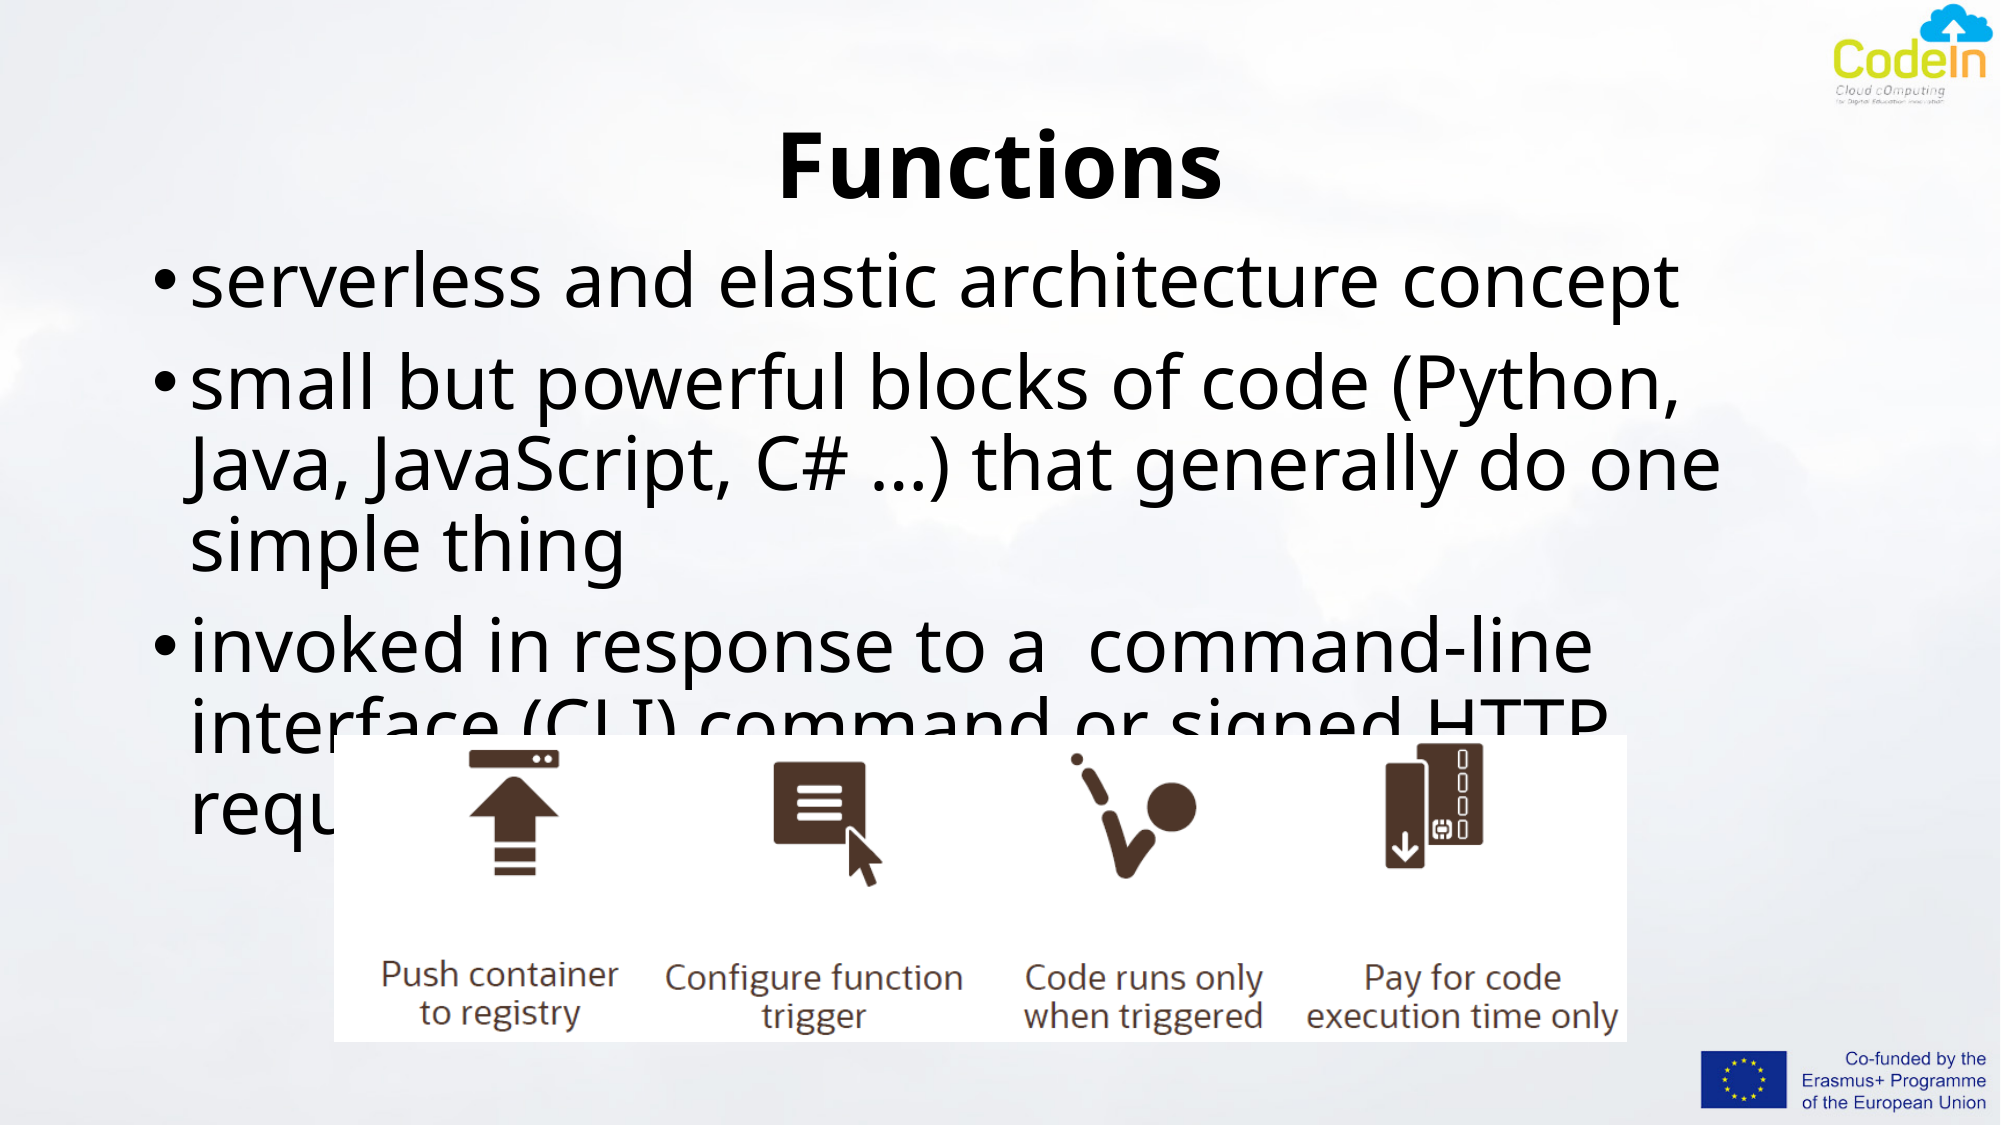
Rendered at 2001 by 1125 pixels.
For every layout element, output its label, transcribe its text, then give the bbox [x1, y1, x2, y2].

picture [0, 0, 2001, 1125]
list serverless and elastic architecture concept small but powerful blocks of code (Python, Java, JavaScript, C# …) that generally do one simple thing invoked in response to a command-line interface (CLI) command or signed HTTP request [137, 235, 1863, 949]
title Functions [137, 59, 1863, 235]
